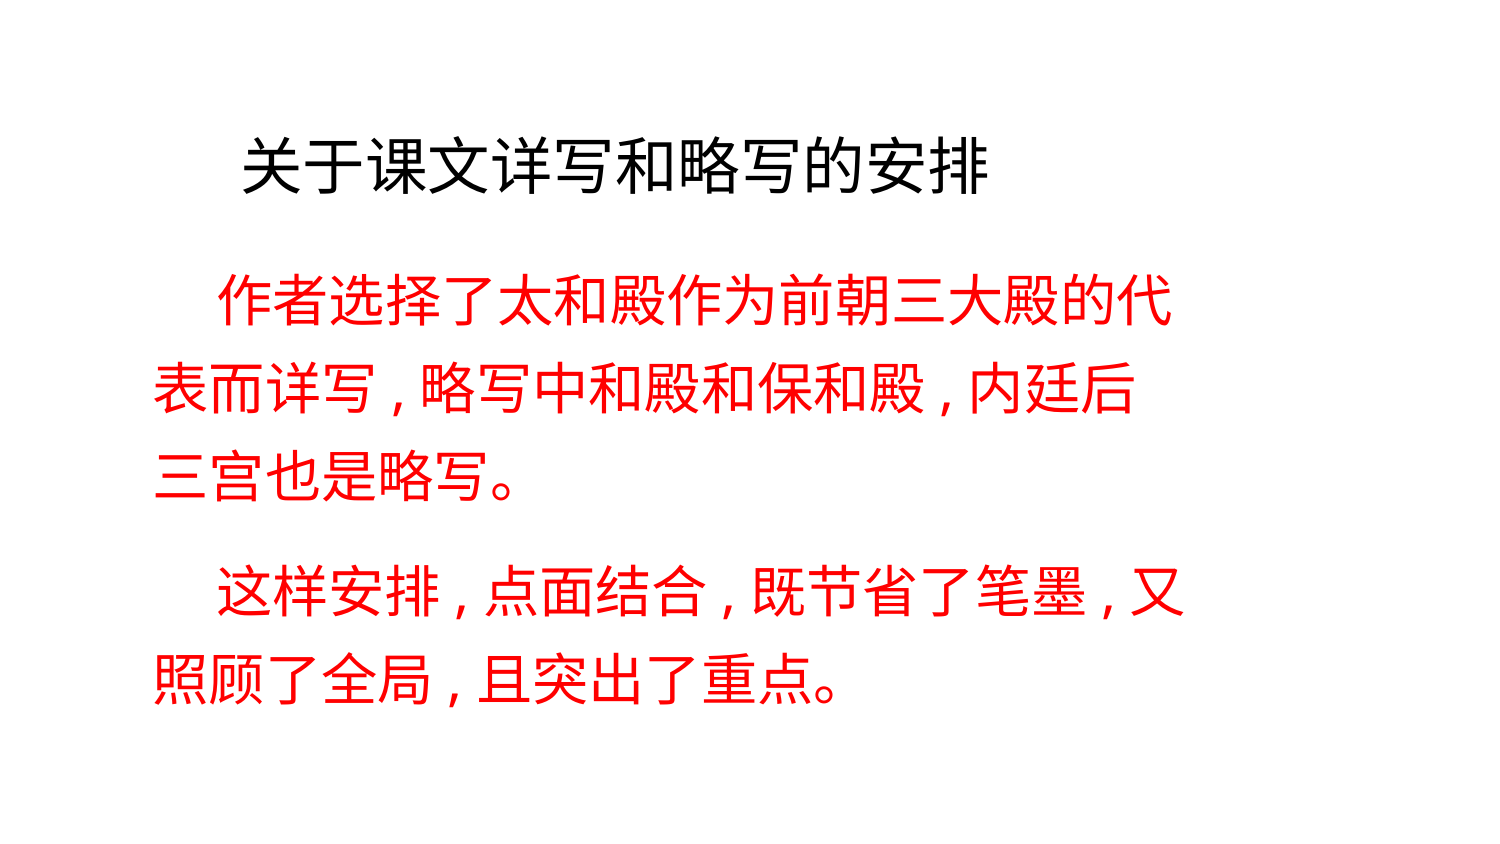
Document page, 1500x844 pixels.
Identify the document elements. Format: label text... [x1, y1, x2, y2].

title 关于课文详写和略写的安排 [214, 88, 1031, 239]
list 作者选择了太和殿作为前朝三大殿的代表而详写,略写中和殿和保和殿,内廷后三宫也是略写。 这样安排,点面结合,既节省了笔墨,又照顾了全局,且突出了重点。 [141, 239, 1198, 761]
